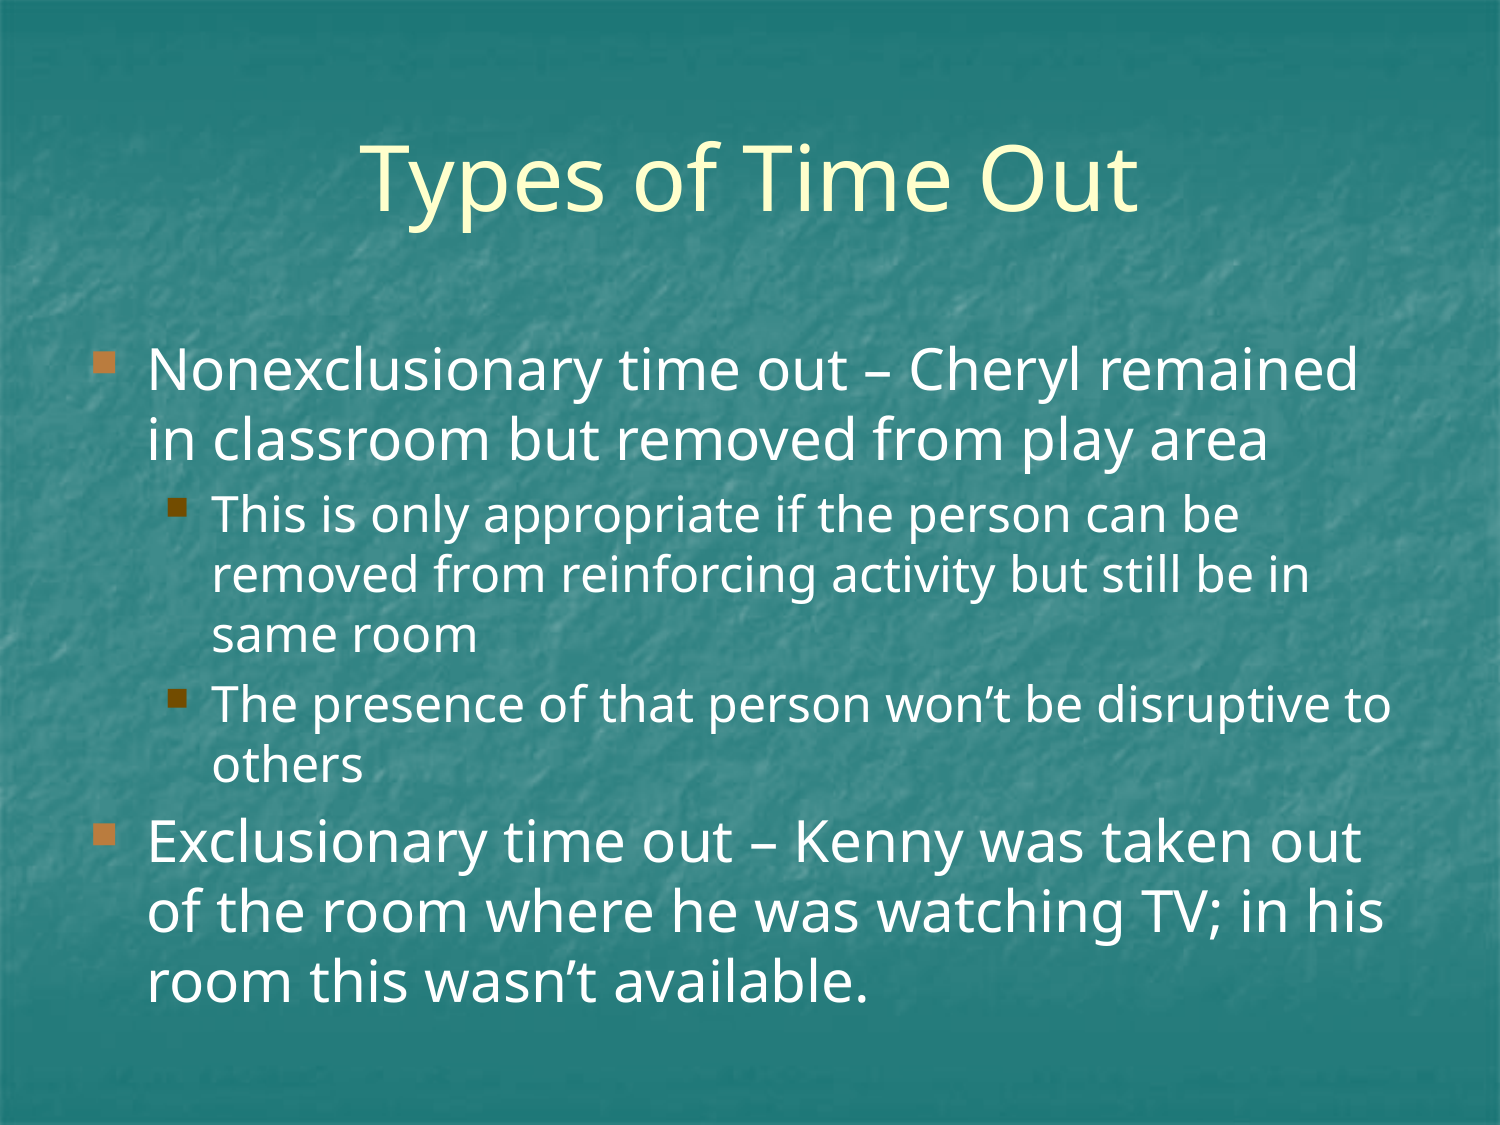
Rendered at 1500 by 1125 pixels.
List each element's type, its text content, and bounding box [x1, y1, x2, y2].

title Types of Time Out [74, 62, 1426, 288]
list Nonexclusionary time out – Cheryl remained in classroom but removed from play area This is only appropriate if the person can be removed from reinforcing activity but still be in same room The presence of that person won’t be disruptive to others Exclusionary time out – Kenny was taken out of the room where he was watching TV; in his room this wasn’t available. [74, 324, 1426, 1001]
